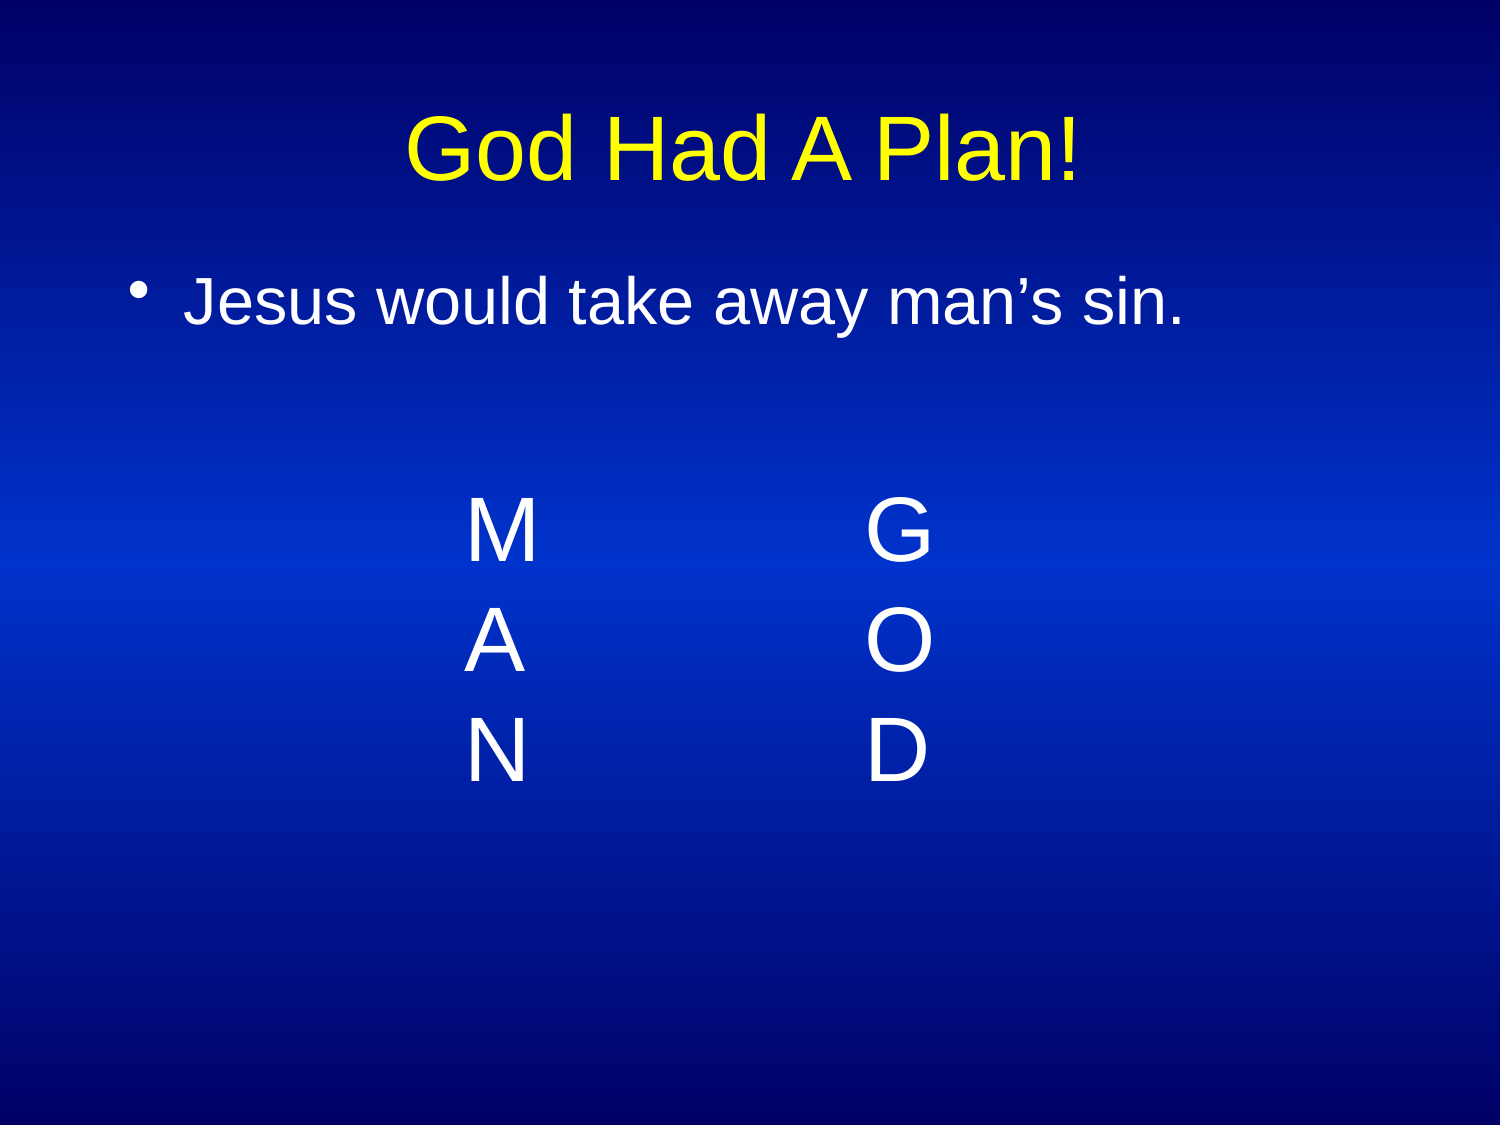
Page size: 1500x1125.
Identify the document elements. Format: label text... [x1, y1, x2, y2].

text_box M A N [450, 462, 572, 808]
list Jesus would take away man’s sin. [112, 249, 1450, 338]
title God Had A Plan! [50, 50, 1438, 238]
text_box G O D [849, 462, 972, 808]
